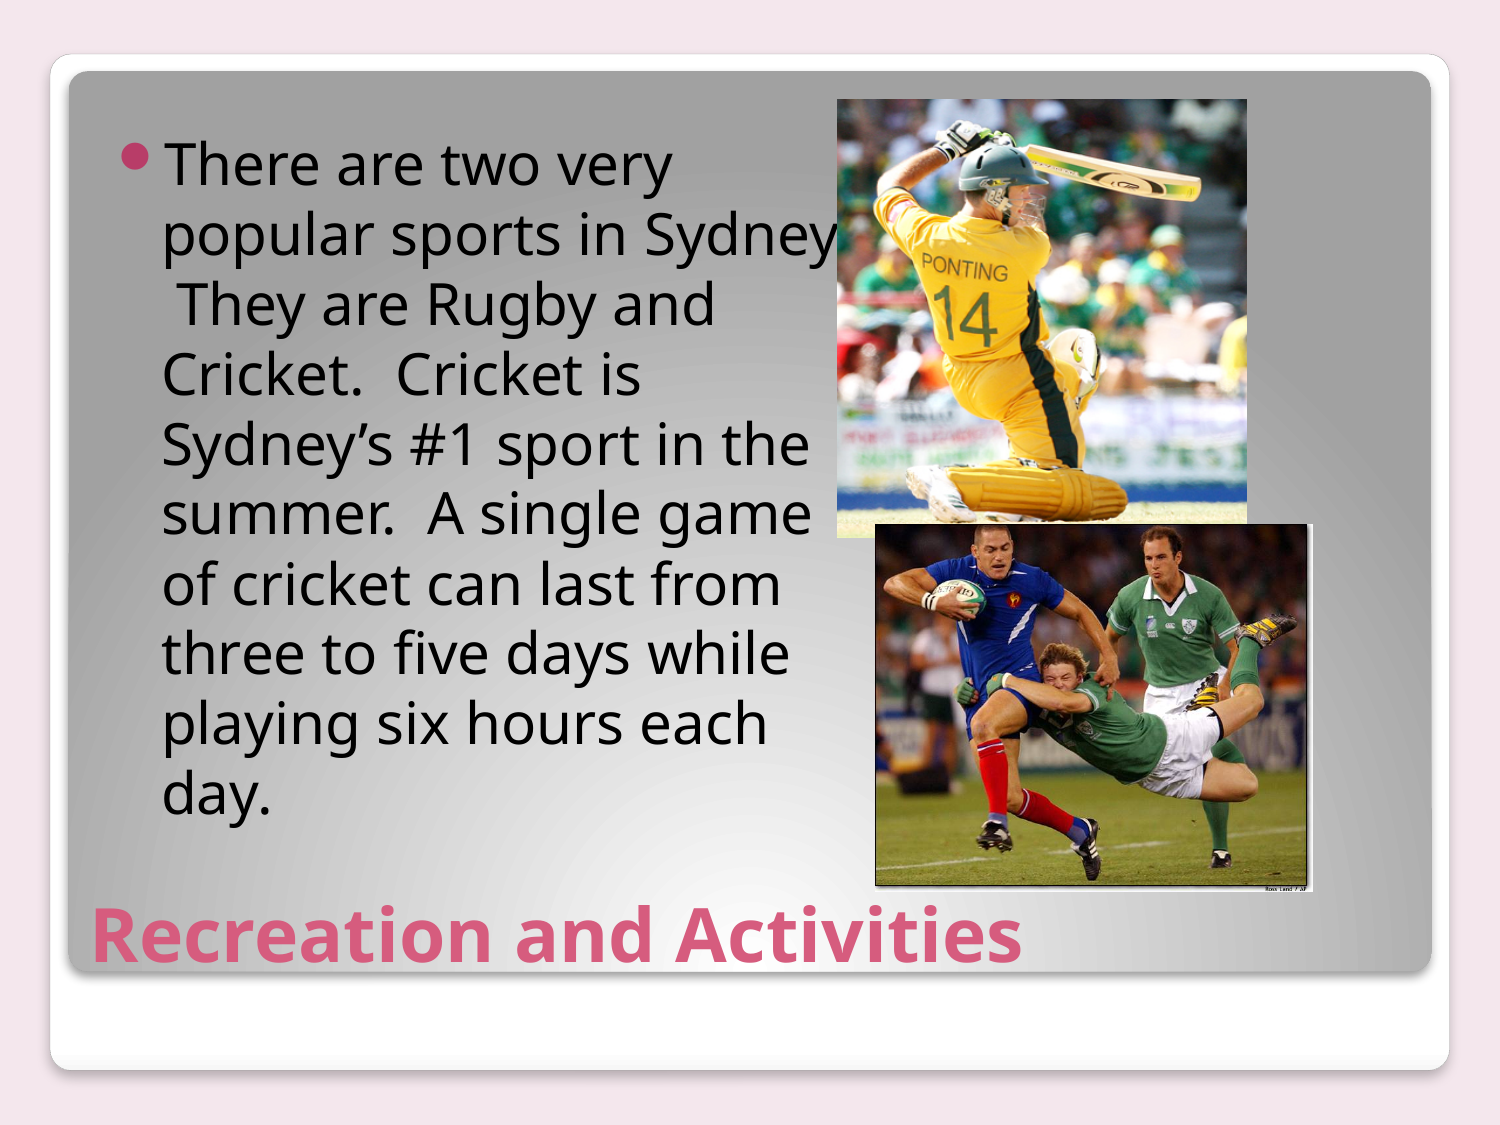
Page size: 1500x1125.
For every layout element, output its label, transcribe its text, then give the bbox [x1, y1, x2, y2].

list There are two very popular sports in Sydney. They are Rugby and Cricket. Cricket is Sydney’s #1 sport in the summer. A single game of cricket can last from three to five days while playing six hours each day. [87, 112, 867, 851]
picture [837, 99, 1313, 892]
title Recreation and Activities [75, 812, 1418, 985]
